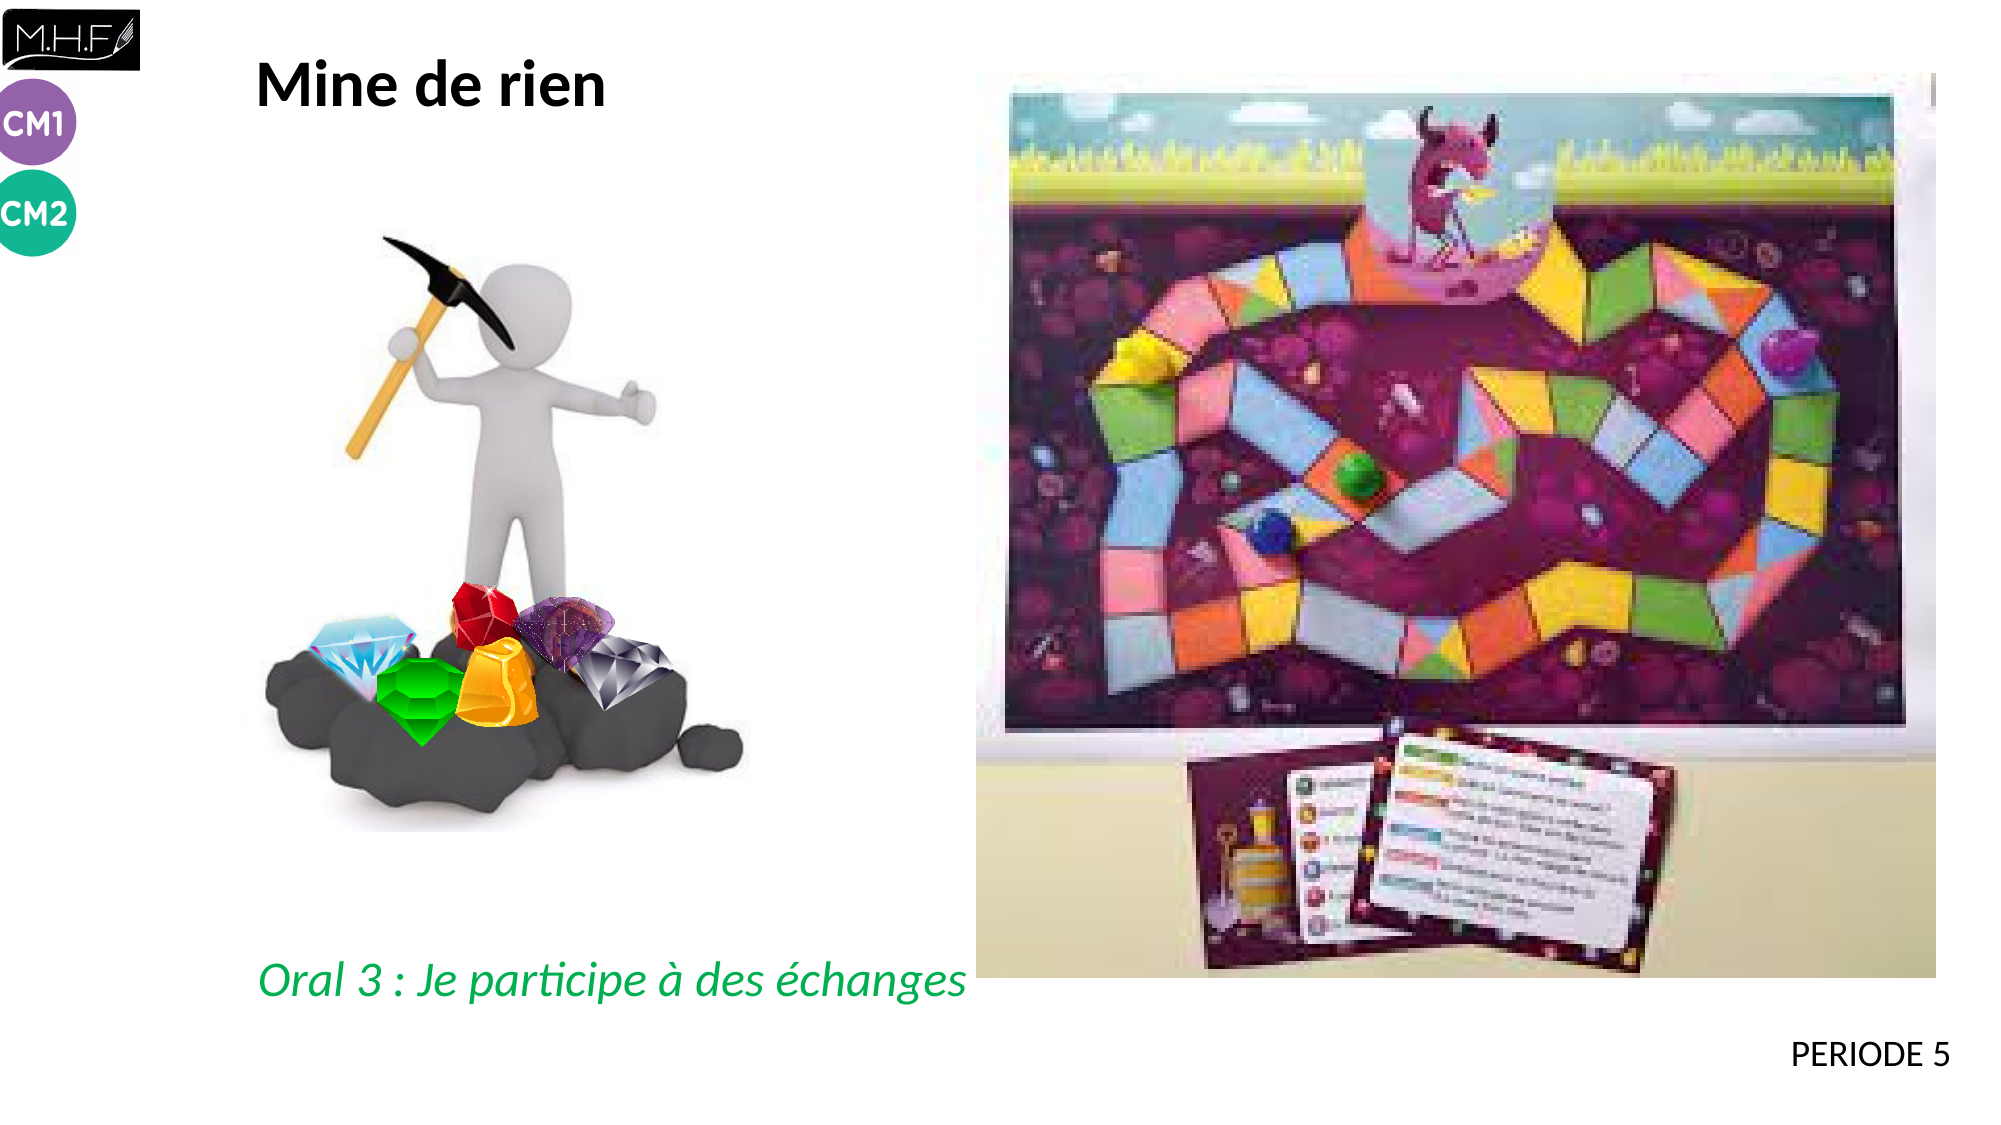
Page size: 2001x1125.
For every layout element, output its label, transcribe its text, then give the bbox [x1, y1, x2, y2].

picture [184, 199, 818, 833]
text_box Oral 3 : Je participe à des échanges [242, 904, 1163, 1048]
text_box PERIODE 5 [1362, 1021, 1967, 1082]
picture [0, 7, 140, 259]
picture [976, 73, 1936, 978]
text_box Mine de rien [240, 19, 1128, 128]
